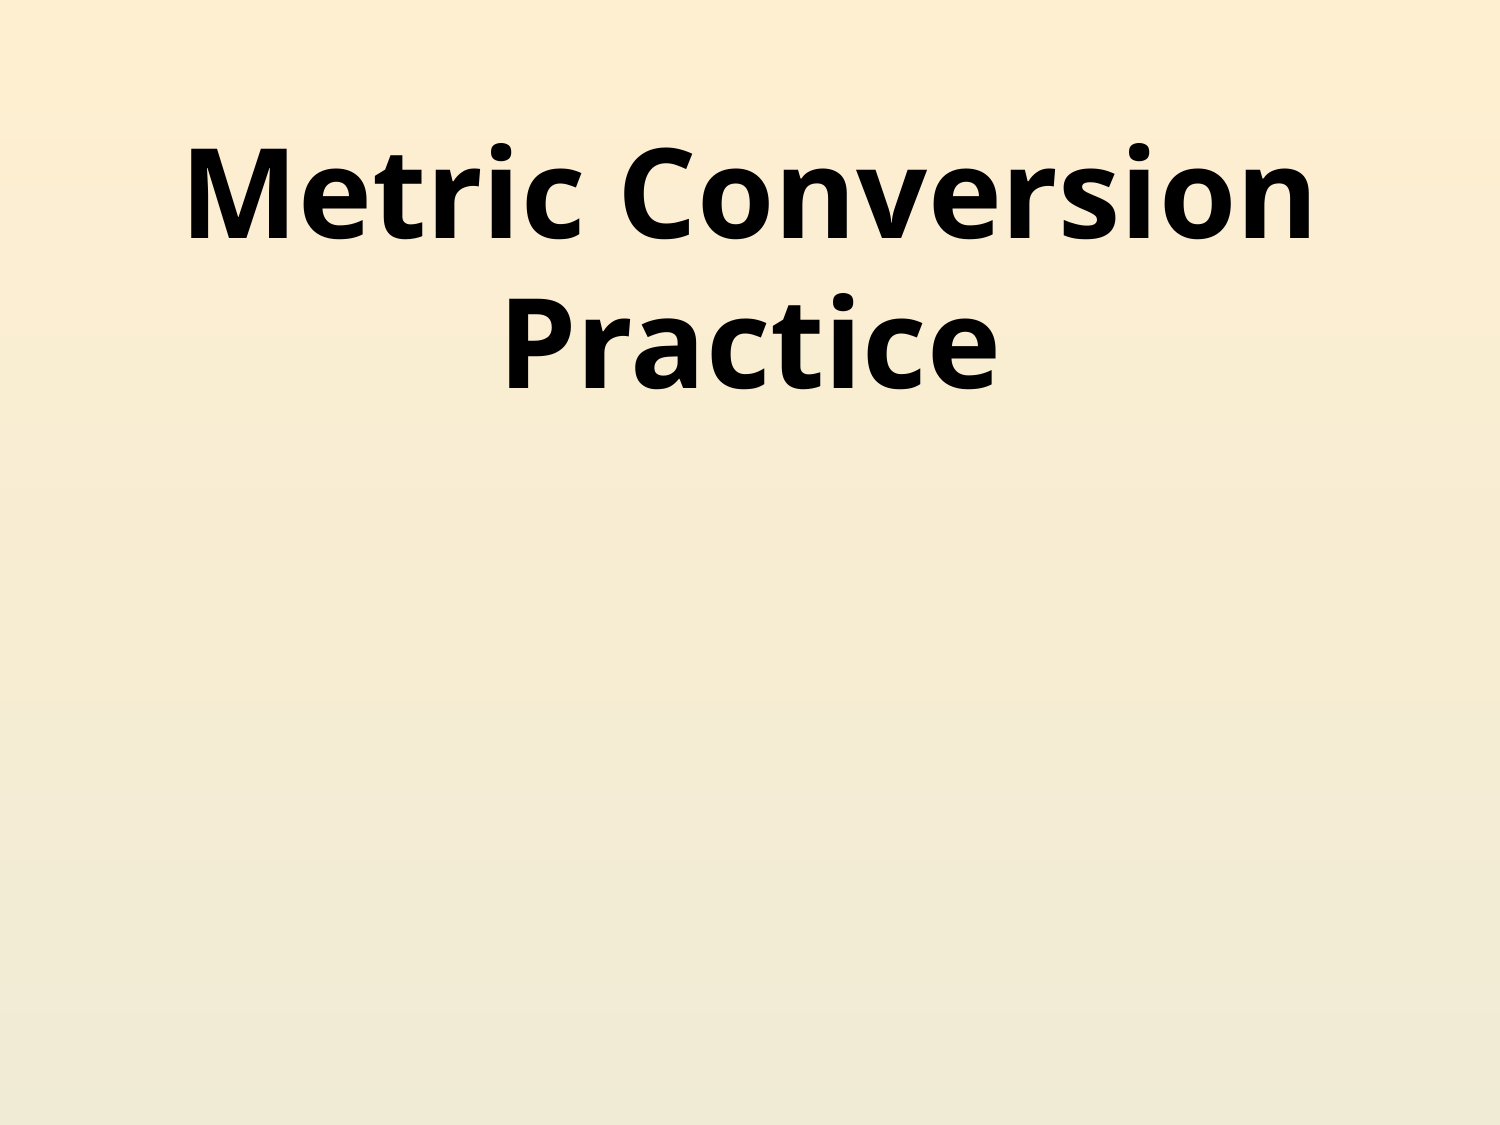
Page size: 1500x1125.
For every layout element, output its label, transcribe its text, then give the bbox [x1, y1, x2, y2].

title Metric Conversion Practice [112, 99, 1388, 429]
